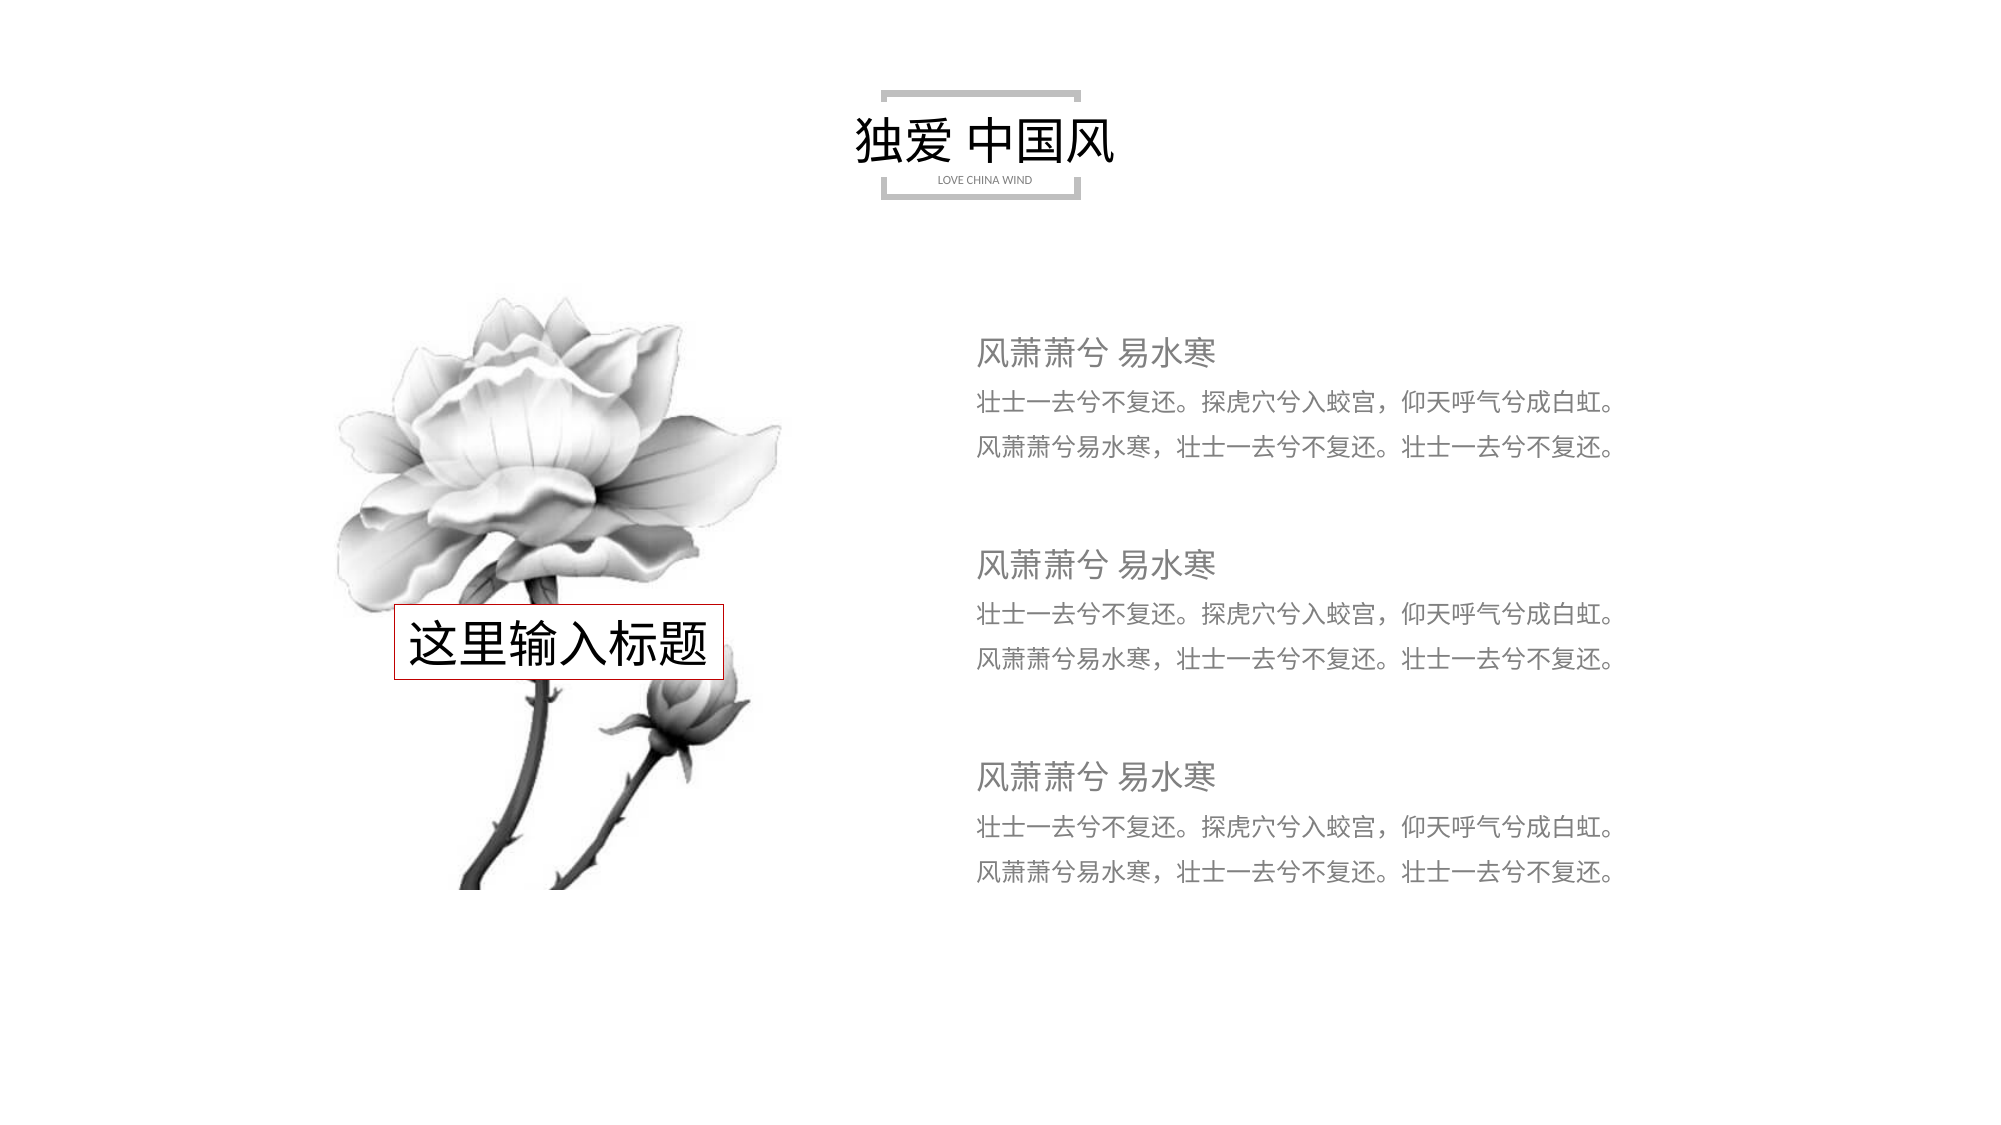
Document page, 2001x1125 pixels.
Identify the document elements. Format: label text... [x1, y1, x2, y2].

picture [315, 243, 804, 890]
text_box 风萧萧兮 易水寒 壮士一去兮不复还。探虎穴兮入蛟宫，仰天呼气兮成白虹。 风萧萧兮易水寒，壮士一去兮不复还。壮士一去兮不复还。 [962, 304, 1749, 514]
text_box 风萧萧兮 易水寒 壮士一去兮不复还。探虎穴兮入蛟宫，仰天呼气兮成白虹。 风萧萧兮易水寒，壮士一去兮不复还。壮士一去兮不复还。 [962, 516, 1749, 726]
text_box 风萧萧兮 易水寒 壮士一去兮不复还。探虎穴兮入蛟宫，仰天呼气兮成白虹。 风萧萧兮易水寒，壮士一去兮不复还。壮士一去兮不复还。 [962, 729, 1749, 939]
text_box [831, 93, 1140, 197]
